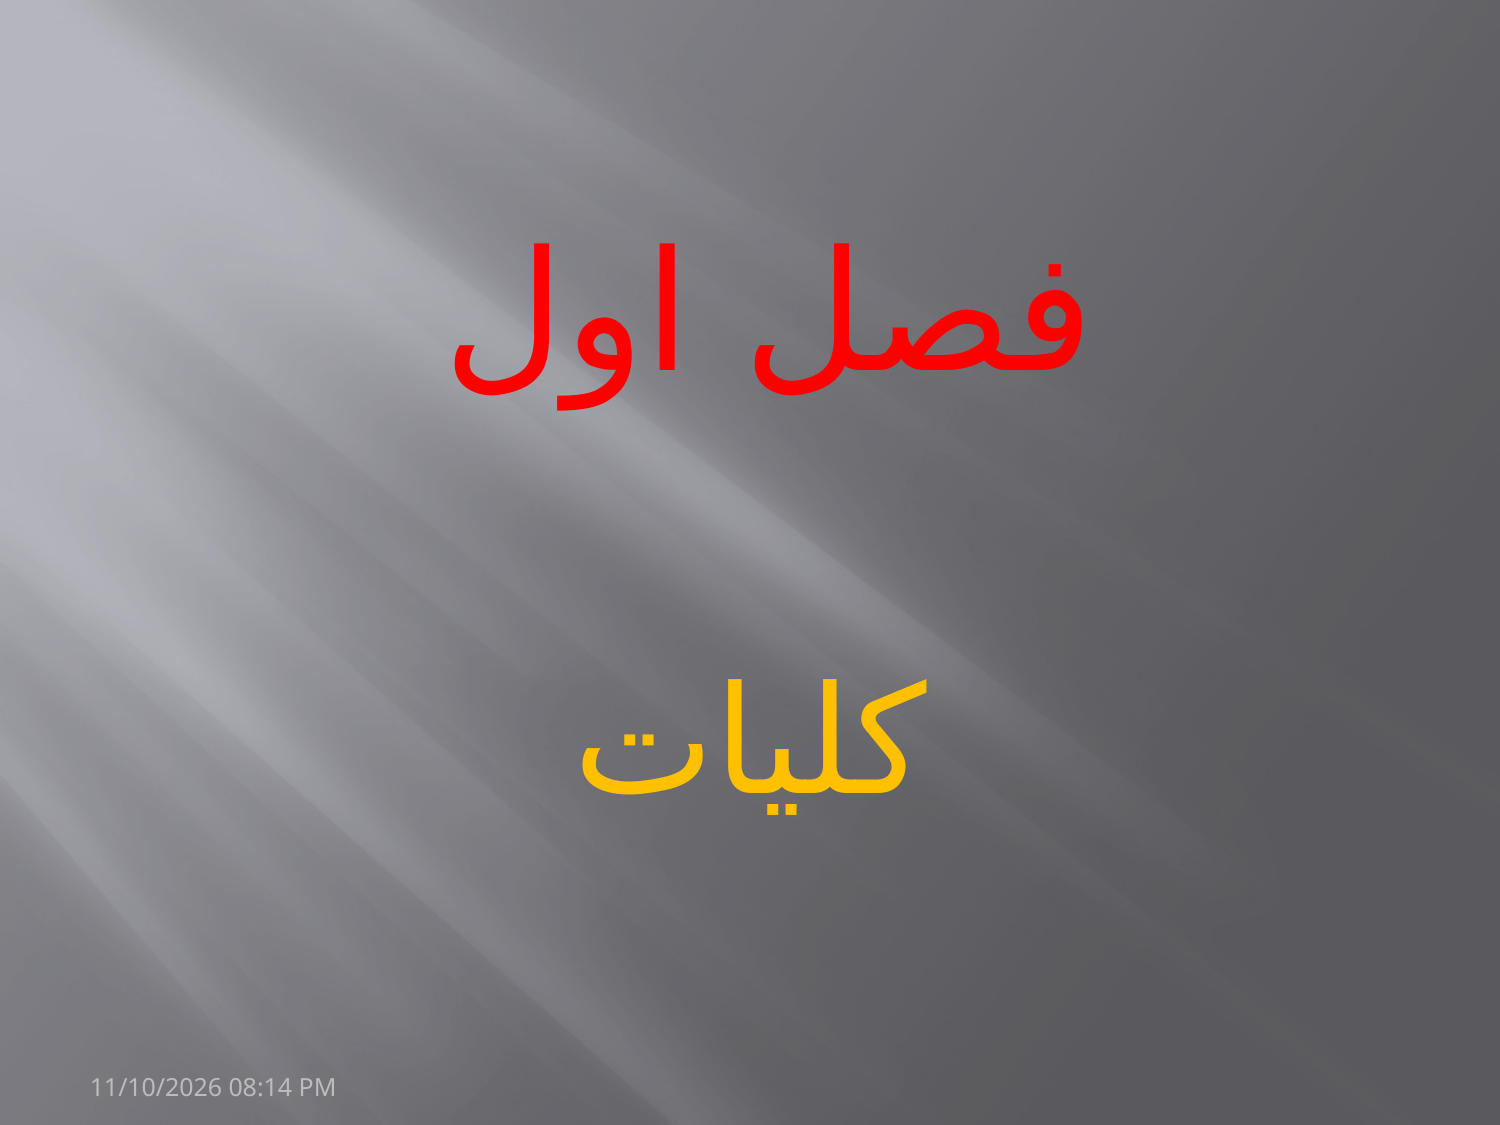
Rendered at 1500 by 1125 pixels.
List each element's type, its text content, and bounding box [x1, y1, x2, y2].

subtitle فصل اول کلیات [225, 196, 1275, 925]
slide_number 20/مارس/1 [75, 1052, 425, 1113]
